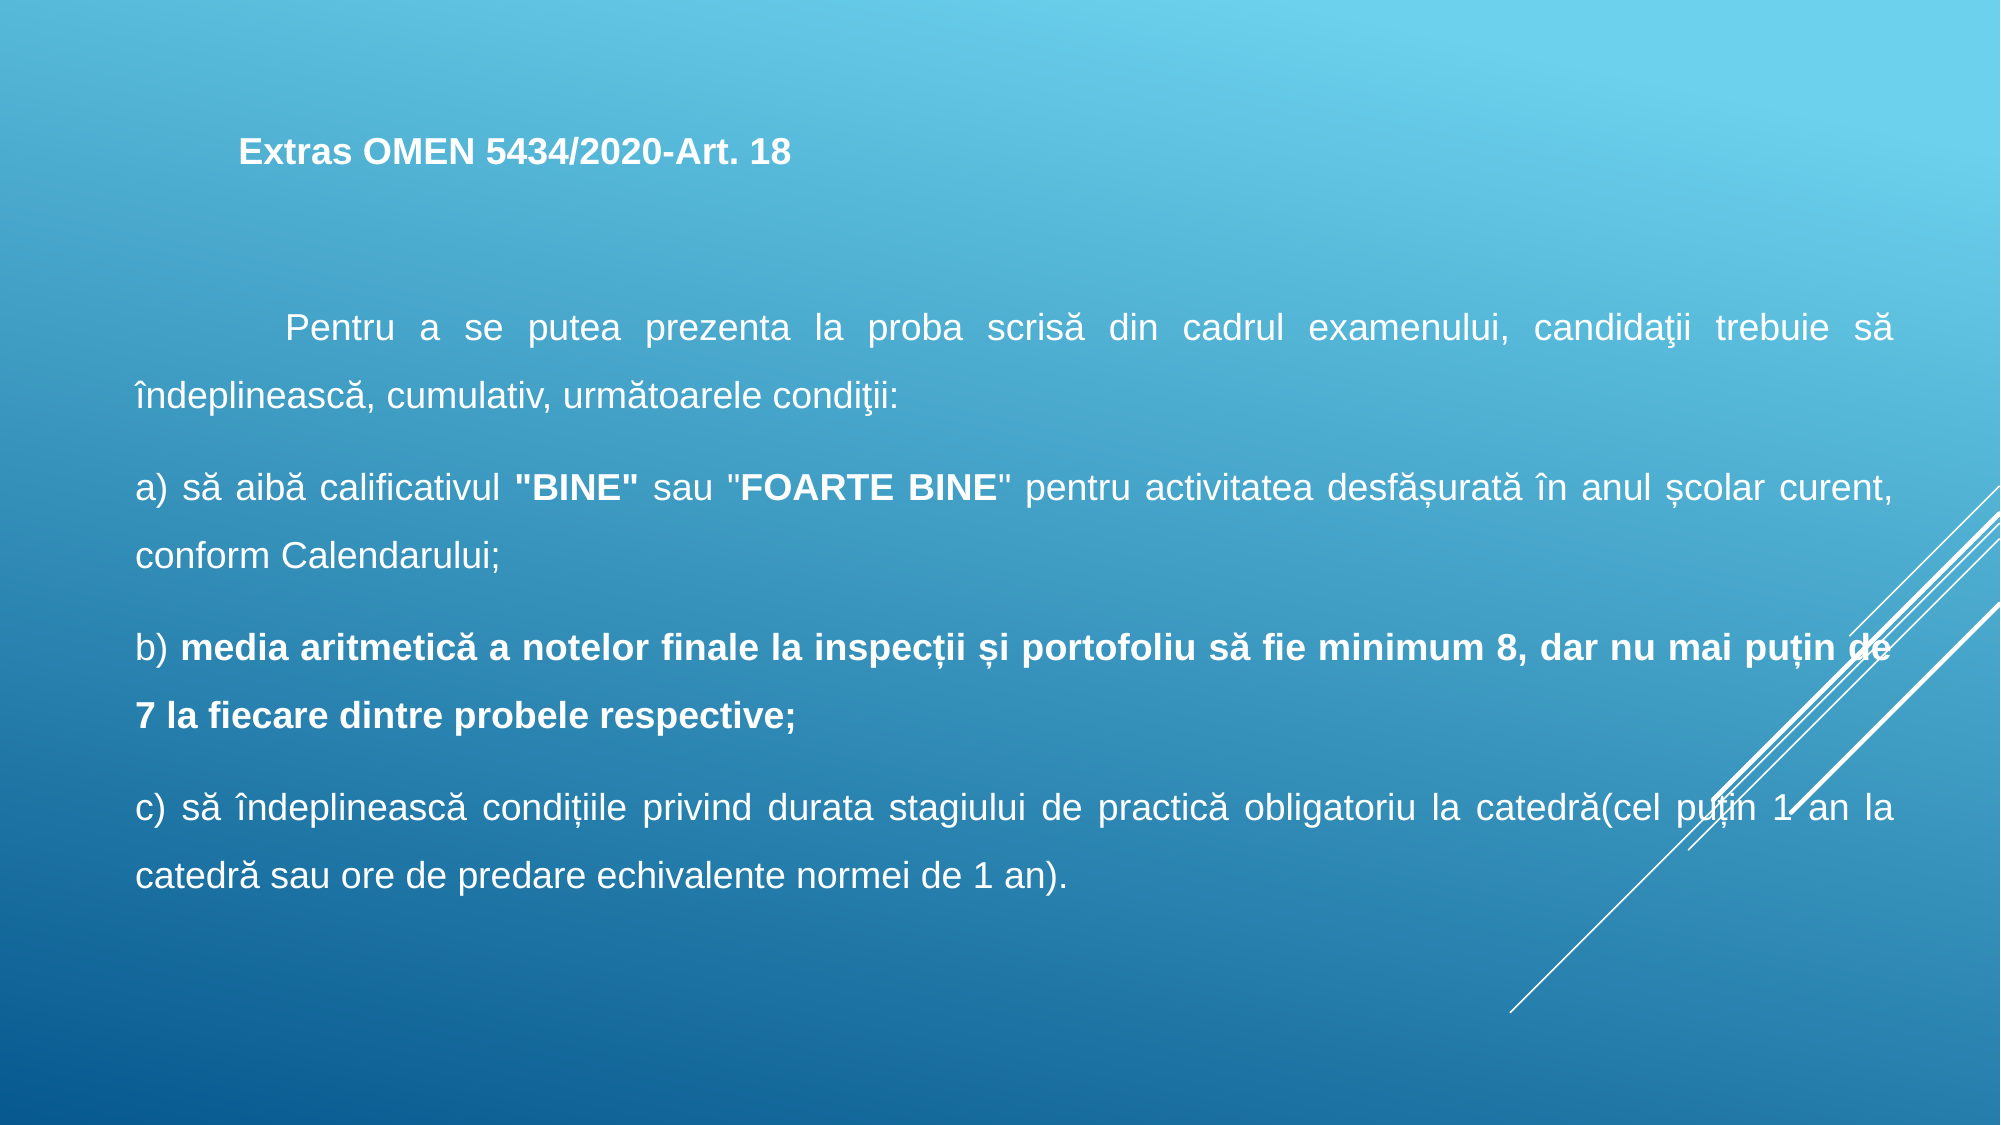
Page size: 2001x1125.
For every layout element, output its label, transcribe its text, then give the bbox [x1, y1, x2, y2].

text_box Extras OMEN 5434/2020-Art. 18 [223, 119, 818, 180]
text_box Pentru a se putea prezenta la proba scrisă din cadrul examenului, candidaţii trebuie să îndeplinească, cumulativ, următoarele condiţii: a) să aibă calificativul "BINE" sau "FOARTE BINE" pentru activitatea desfășurată în anul școlar curent, conform Calendarului; b) media aritmetică a notelor finale la inspecții și portofoliu să fie minimum 8, dar nu mai puțin de 7 la fiecare dintre probele respective; c) să îndeplinească condițiile privind durata stagiului de practică obligatoriu la catedră(cel puțin 1 an la catedră sau ore de predare echivalente normei de 1 an). [120, 273, 1909, 904]
